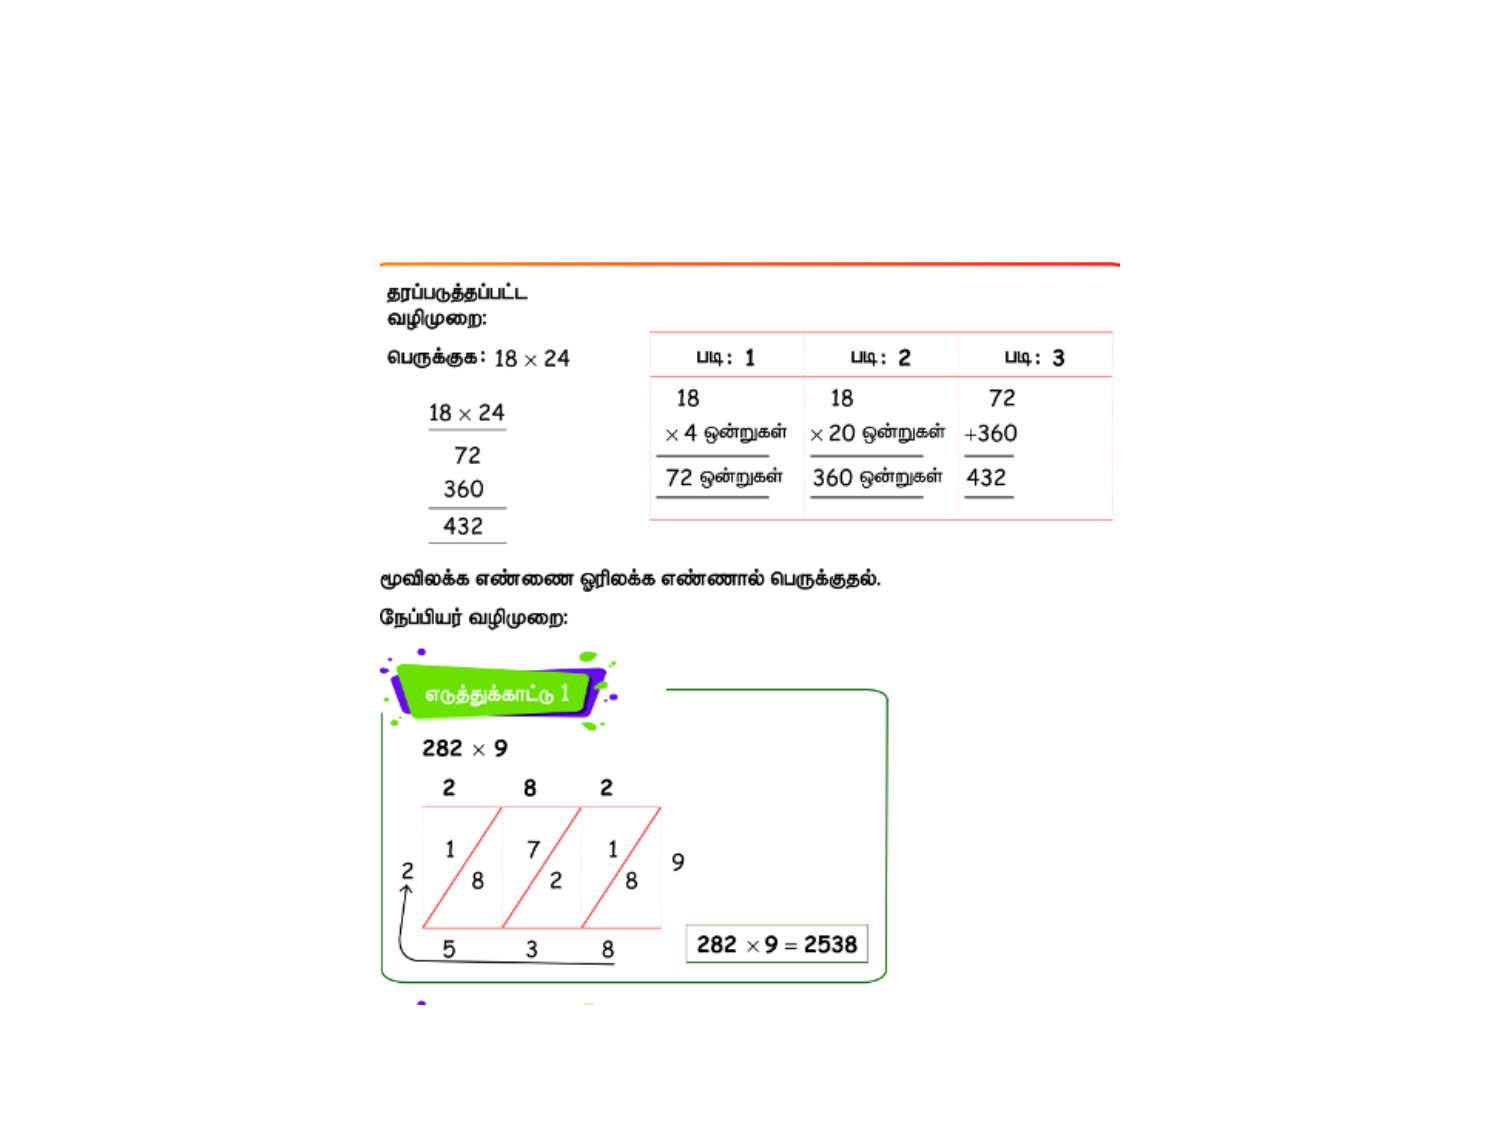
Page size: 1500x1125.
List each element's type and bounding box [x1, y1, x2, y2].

list [379, 262, 1120, 1006]
